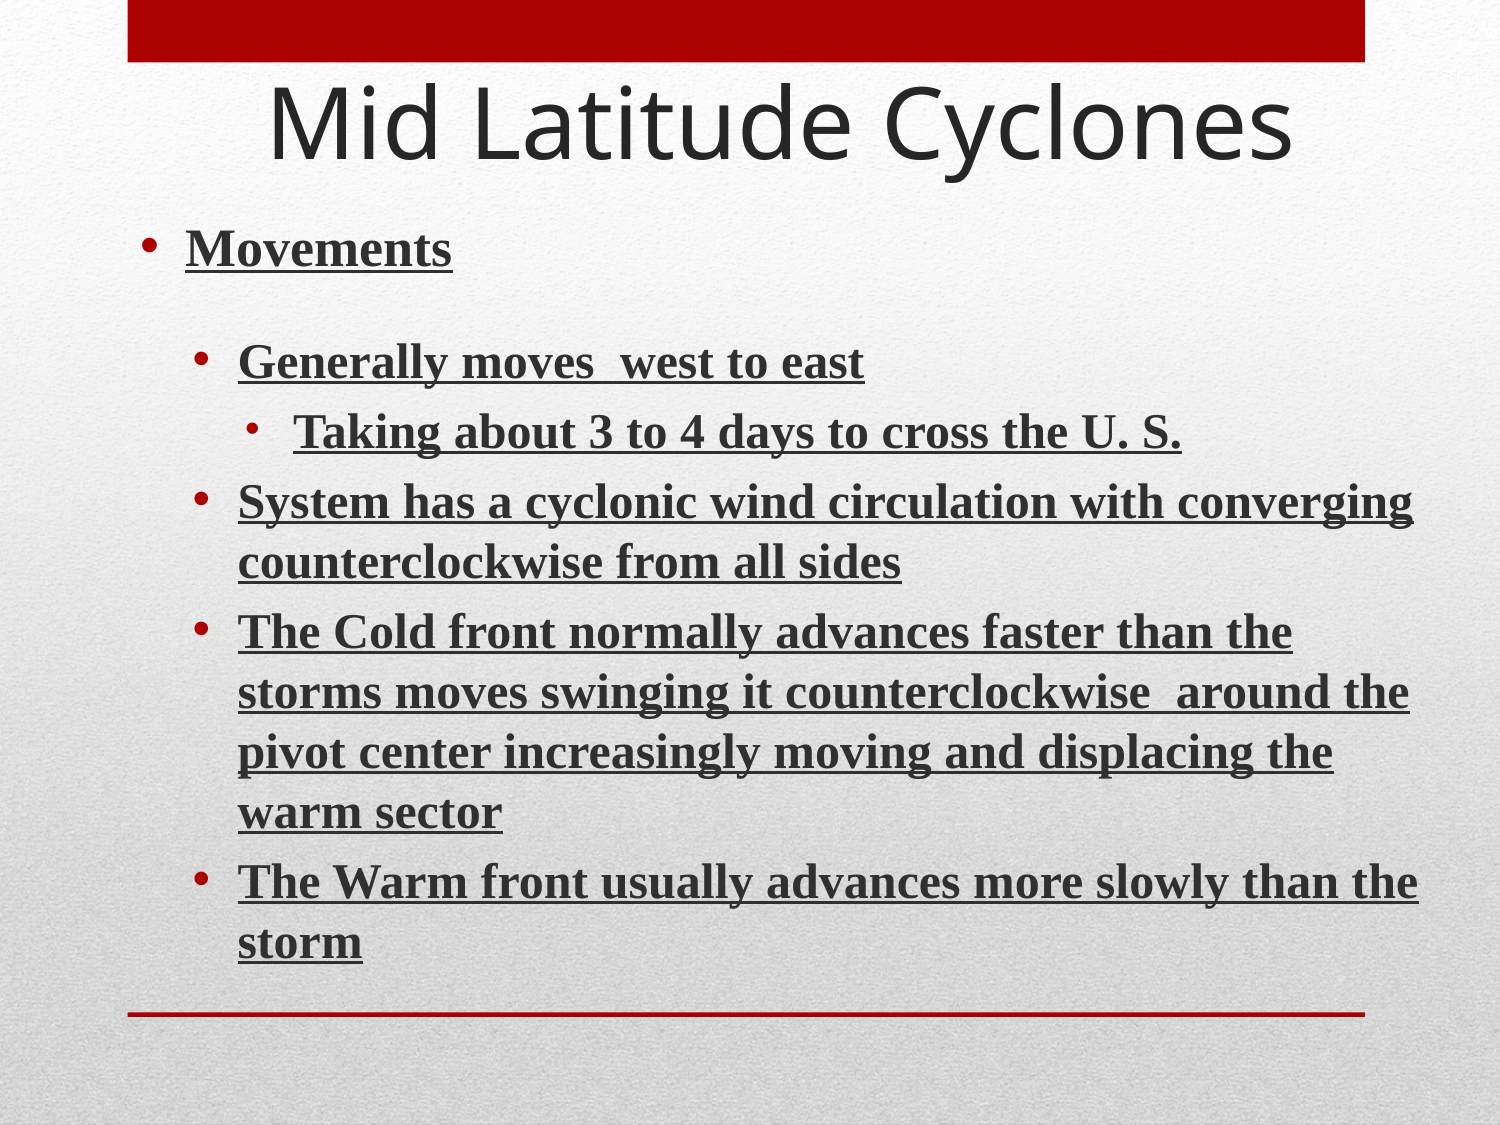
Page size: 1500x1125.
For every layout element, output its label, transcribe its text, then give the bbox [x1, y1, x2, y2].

list Movements Generally moves west to east Taking about 3 to 4 days to cross the U. S. System has a cyclonic wind circulation with converging counterclockwise from all sides The Cold front normally advances faster than the storms moves swinging it counterclockwise around the pivot center increasingly moving and displacing the warm sector The Warm front usually advances more slowly than the storm [125, 162, 1438, 1019]
title Mid Latitude Cyclones [212, 62, 1350, 188]
